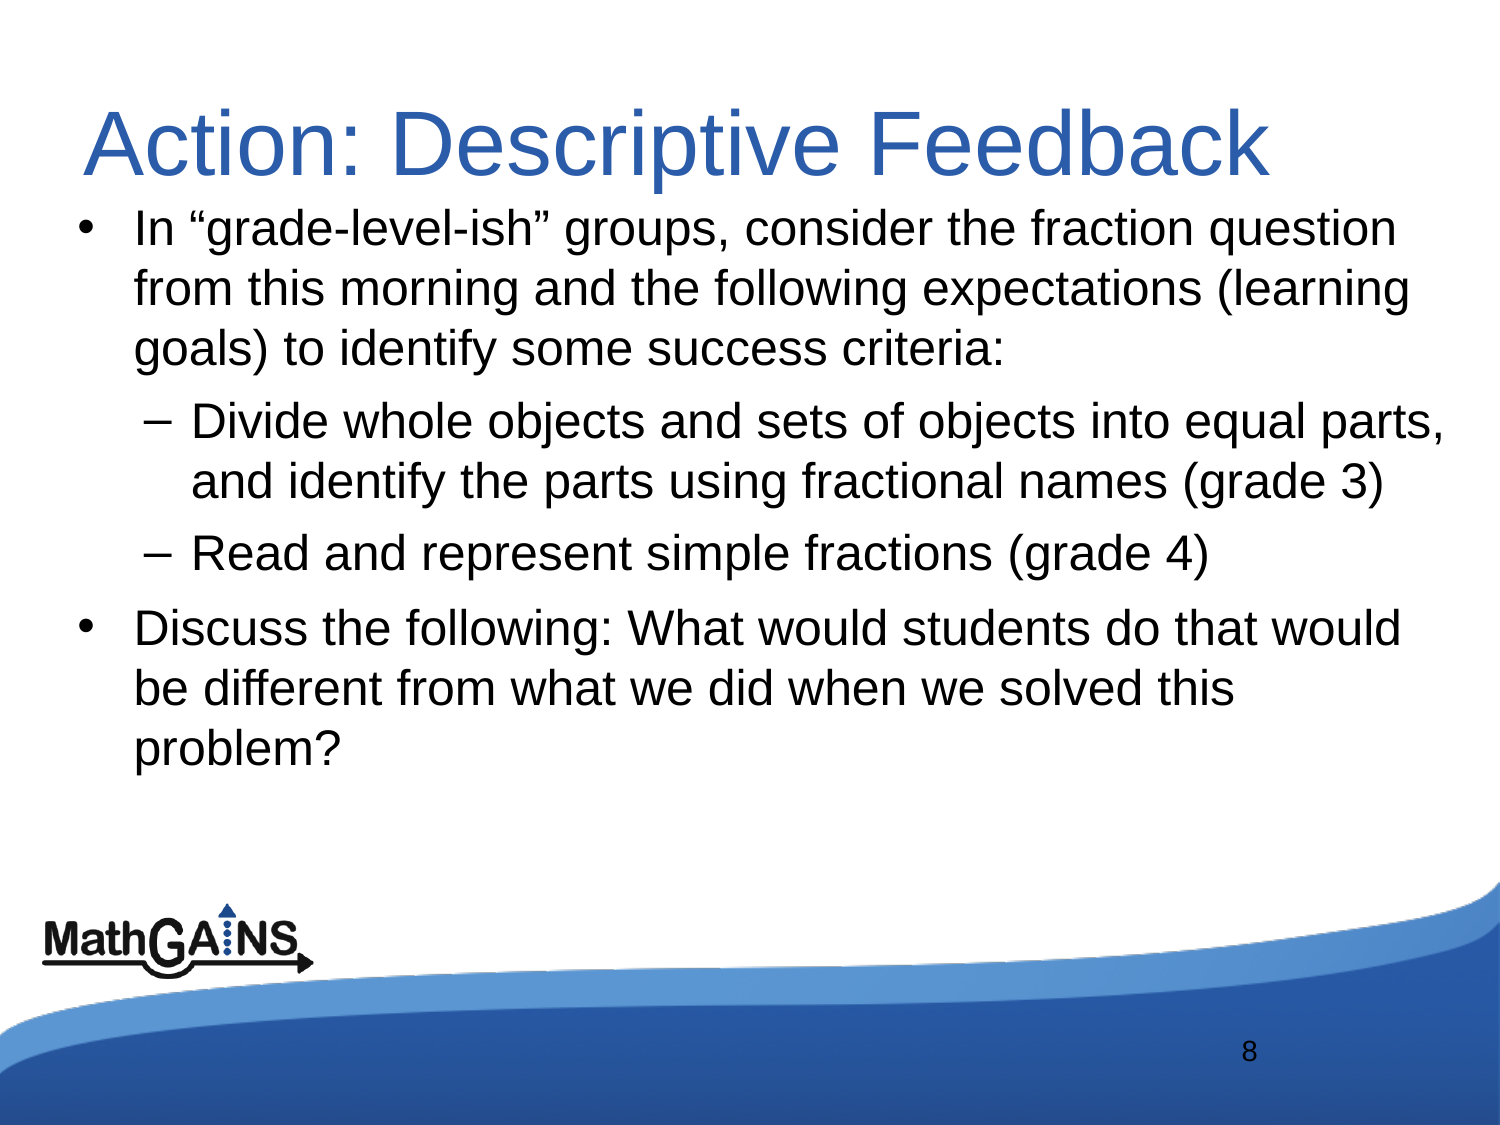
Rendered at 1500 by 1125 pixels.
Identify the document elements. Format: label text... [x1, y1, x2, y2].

list In “grade-level-ish” groups, consider the fraction question from this morning and the following expectations (learning goals) to identify some success criteria: Divide whole objects and sets of objects into equal parts, and identify the parts using fractional names (grade 3) Read and represent simple fractions (grade 4) Discuss the following: What would students do that would be different from what we did when we solved this problem? [61, 186, 1463, 1088]
slide_number 8 [1223, 1023, 1277, 1075]
picture [0, 878, 1500, 1125]
title Action: Descriptive Feedback [74, 14, 1426, 186]
